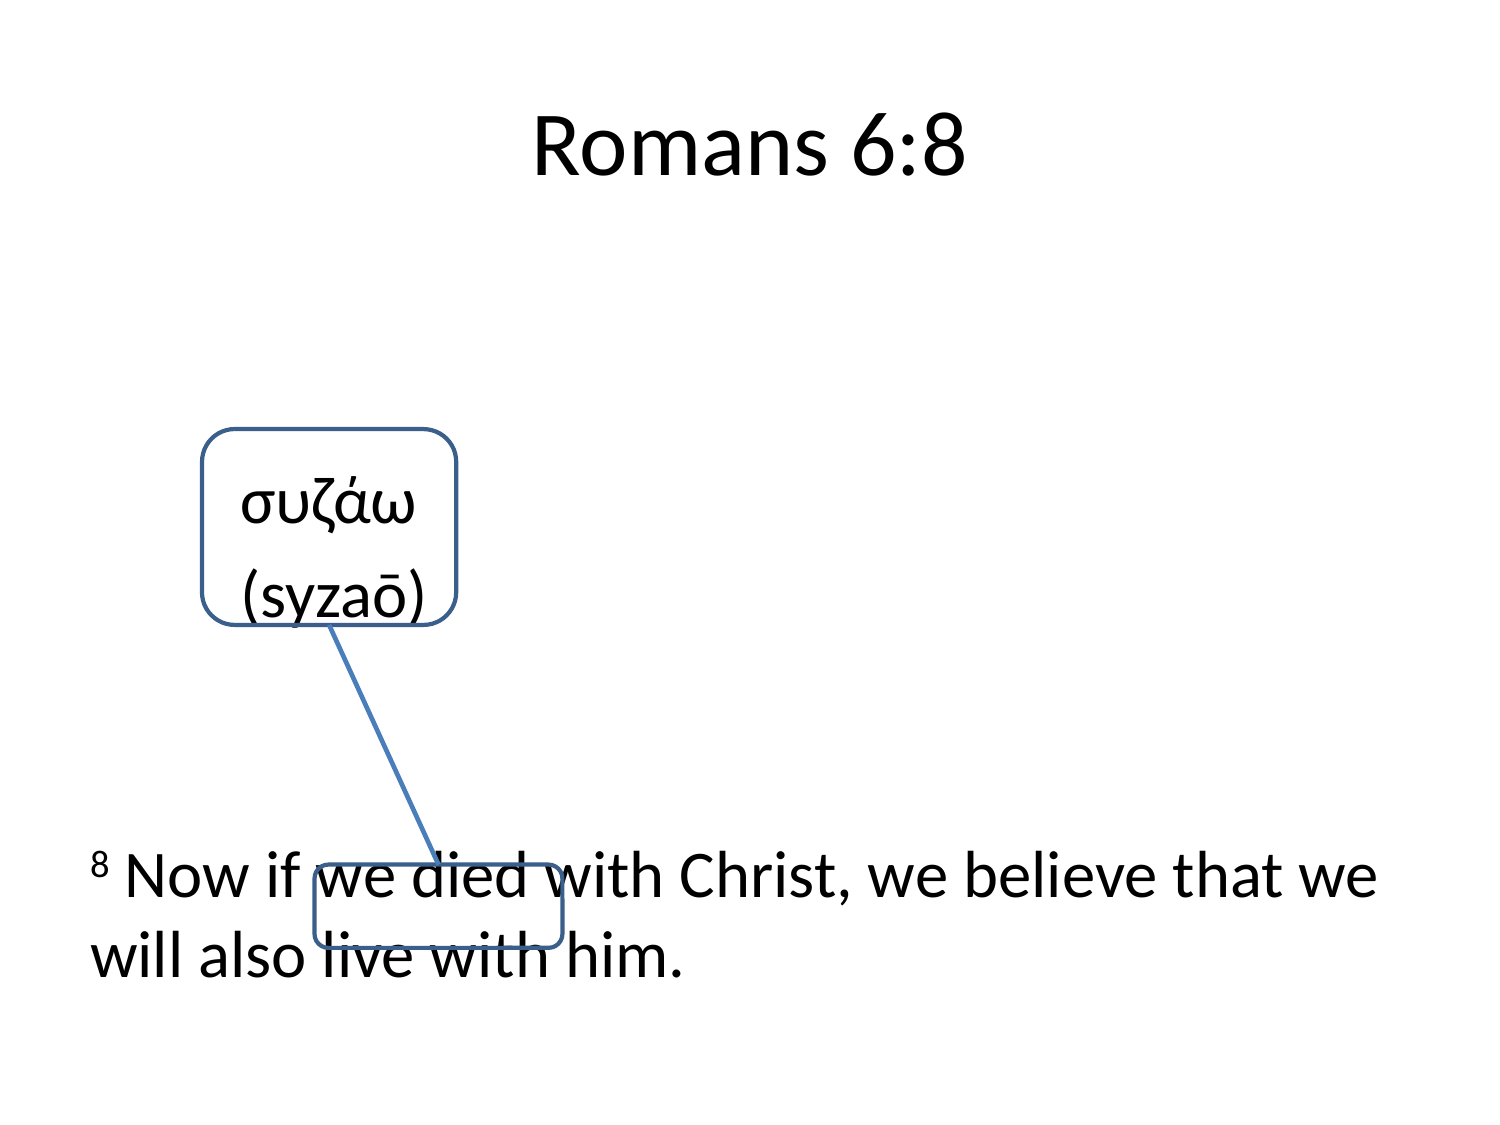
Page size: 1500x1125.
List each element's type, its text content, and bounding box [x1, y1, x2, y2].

list συζάω (syzaō) 8 Now if we died with Christ, we believe that we will also live with him. [75, 262, 1425, 1005]
text_box [312, 862, 565, 950]
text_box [328, 624, 439, 865]
text_box [199, 426, 459, 628]
title Romans 6:8 [75, 45, 1425, 233]
